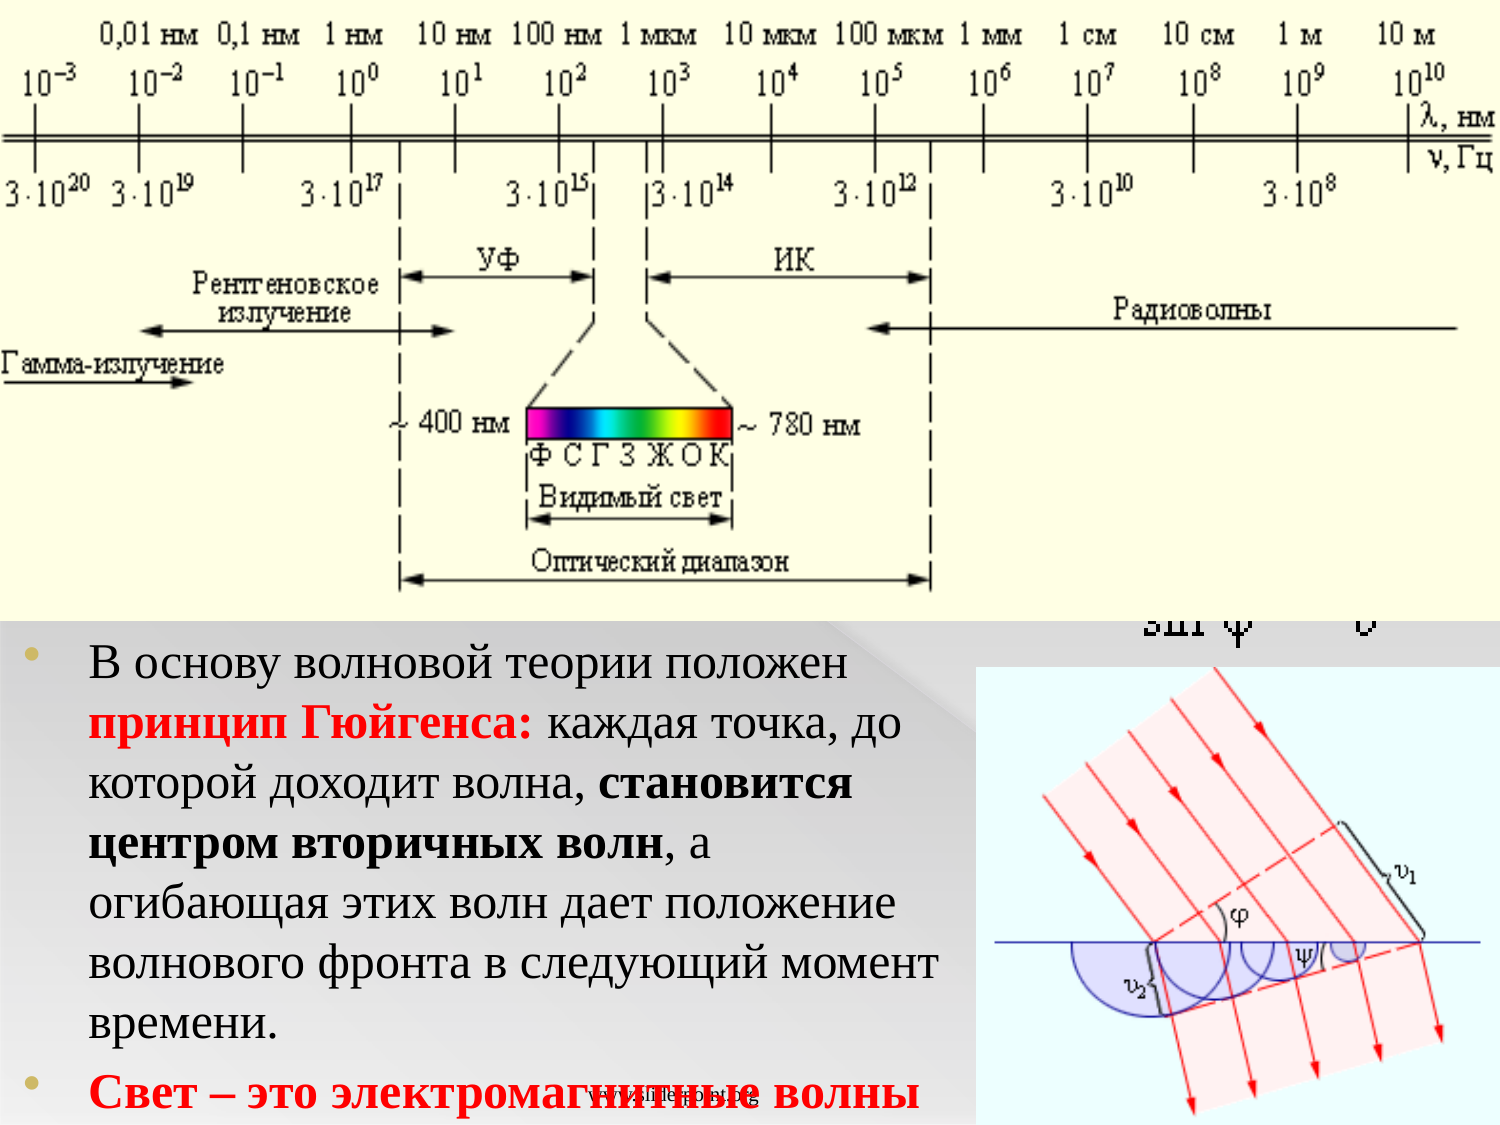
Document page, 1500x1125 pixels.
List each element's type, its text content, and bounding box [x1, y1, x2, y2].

list В основу волновой теории положен принцип Гюйгенса: каждая точка, до которой доходит волна, становится центром вторичных волн, а огибающая этих волн дает положение волнового фронта в следующий момент времени. Свет – это электромагнитные волны [0, 622, 973, 1125]
picture [0, 0, 1500, 657]
footer www.sliderpoint.org [75, 1063, 774, 1113]
picture [975, 667, 1500, 1125]
